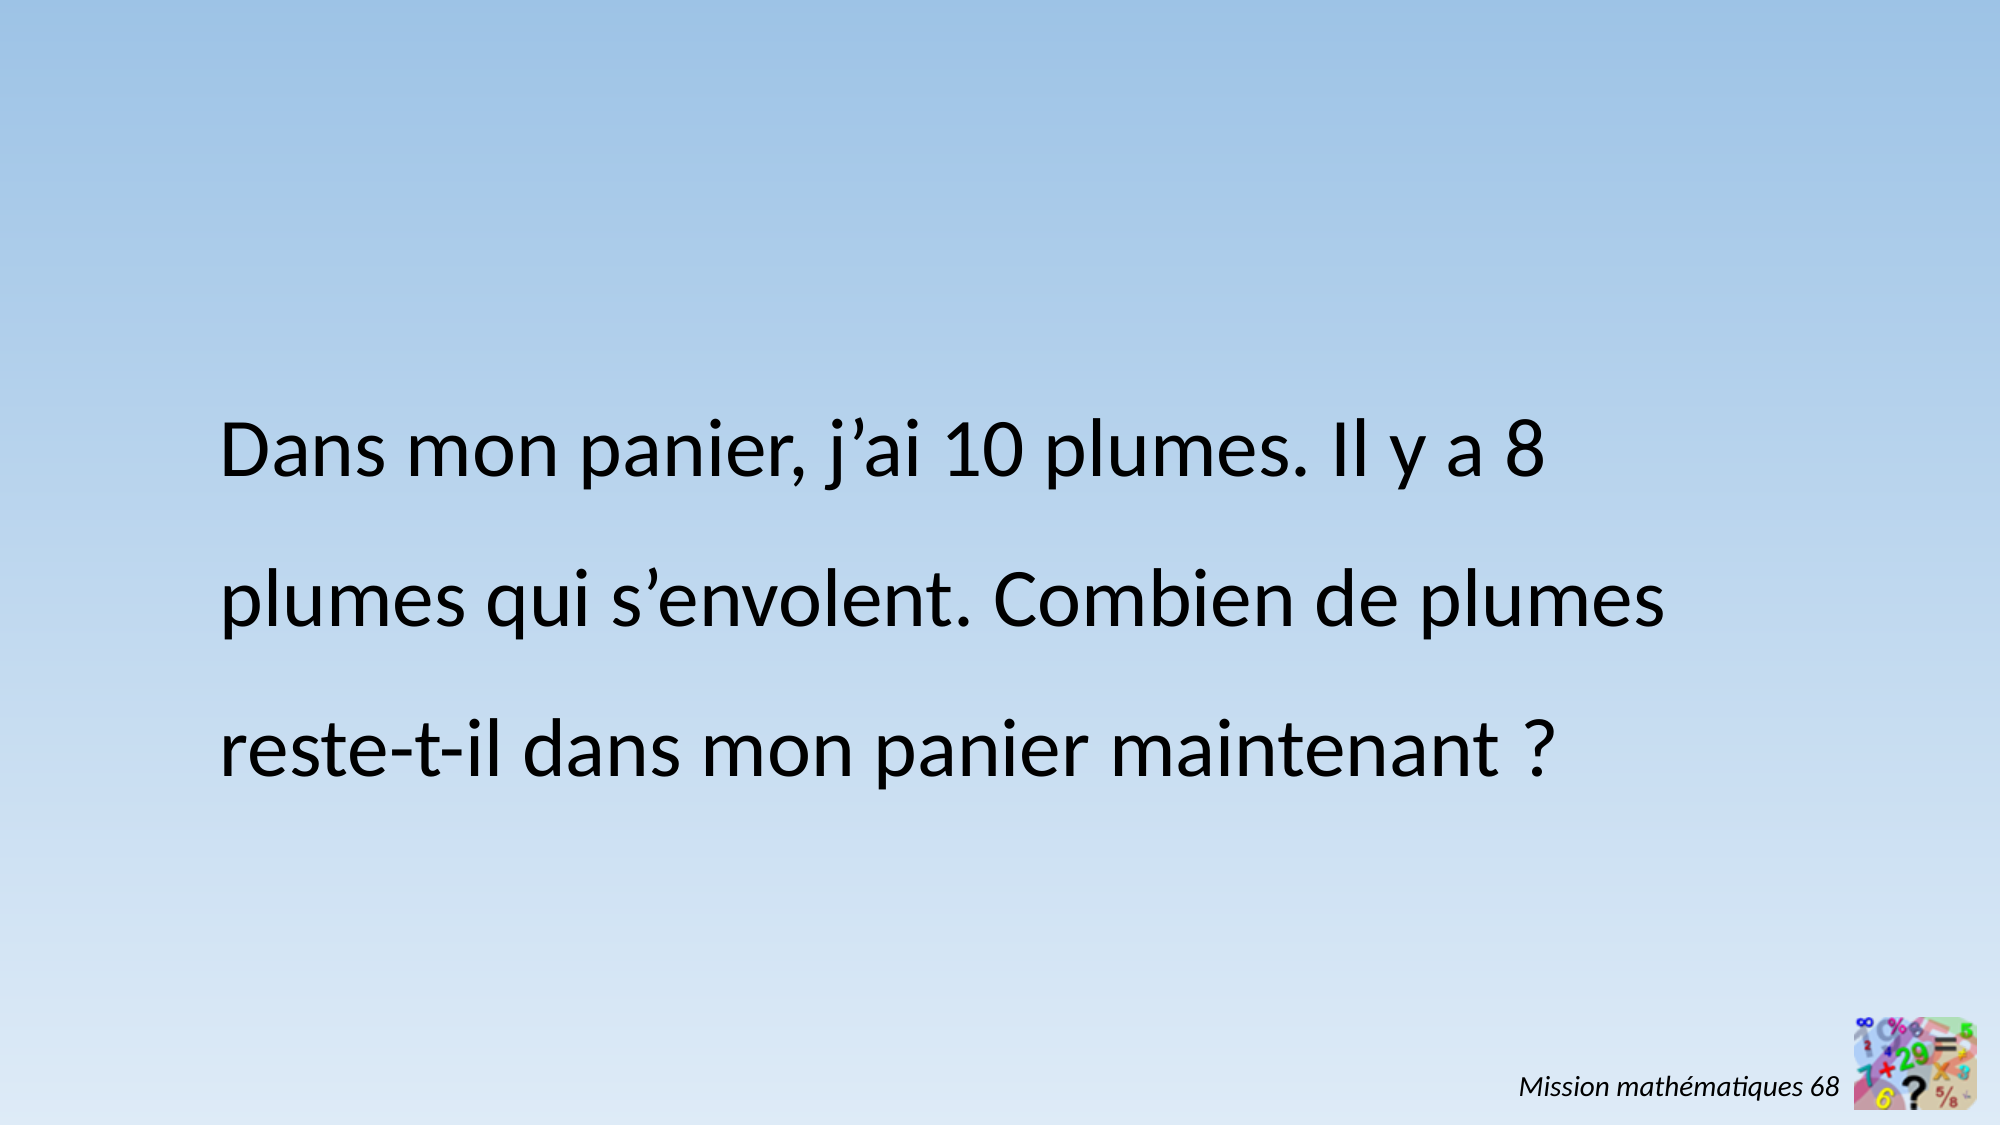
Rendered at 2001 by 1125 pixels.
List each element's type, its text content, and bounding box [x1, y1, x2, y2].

text_box Mission mathématiques 68 [1501, 1059, 1854, 1110]
picture [1854, 1017, 1977, 1110]
text_box Dans mon panier, j’ai 10 plumes. Il y a 8 plumes qui s’envolent. Combien de plumes reste-t-il dans mon panier maintenant ? [204, 335, 1795, 801]
